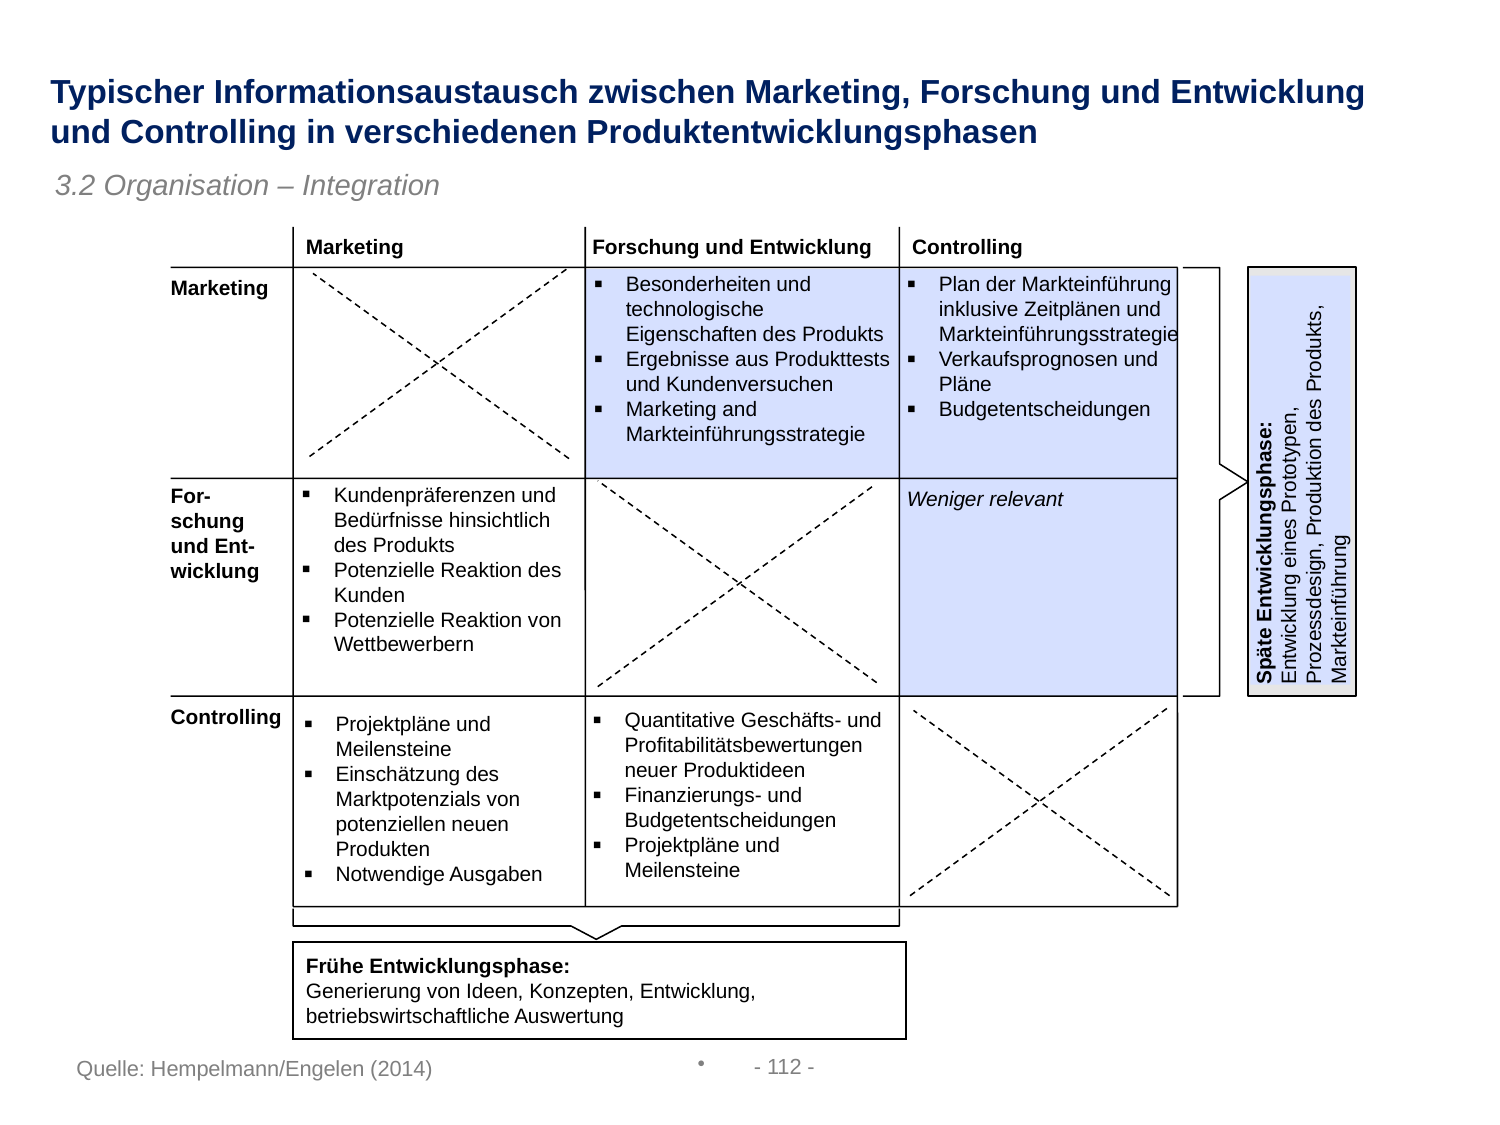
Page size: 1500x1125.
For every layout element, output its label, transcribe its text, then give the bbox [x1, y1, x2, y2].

text_box Späte Entwicklungsphase: Entwicklung eines Prototypen, Prozessdesign, Produktion des Produkts, Markteinführung [1250, 275, 1351, 685]
text_box [586, 268, 899, 478]
text_box Quantitative Geschäfts- und Profitabilitätsbewertungen neuer Produktideen Finanzierungs- und Budgetentscheidungen Projektpläne und Meilensteine [592, 706, 887, 885]
text_box [1182, 267, 1249, 697]
text_box [900, 268, 1177, 476]
text_box Forschung und Entwicklung [592, 233, 901, 260]
text_box 3.2 Organisation – Integration [40, 159, 457, 209]
text_box Marketing [305, 233, 569, 260]
text_box Frühe Entwicklungsphase: Generierung von Ideen, Konzepten, Entwicklung, betriebswirtschaftliche Auswertung [305, 952, 871, 1028]
text_box [588, 697, 899, 906]
text_box [294, 697, 585, 906]
text_box [294, 479, 585, 696]
text_box Besonderheiten und technologische Eigenschaften des Produkts Ergebnisse aus Produkttests und Kundenversuchen Marketing and Markteinführungsstrategie [593, 270, 899, 446]
text_box [293, 908, 900, 940]
text_box Typischer Informationsaustausch zwischen Marketing, Forschung und Entwicklung und Controlling in verschiedenen Produktentwicklungsphasen [35, 63, 1433, 158]
slide_number - 112 - [599, 1045, 913, 1093]
text_box Controlling [912, 233, 1176, 260]
text_box Controlling [170, 703, 321, 729]
text_box [293, 942, 906, 1040]
text_box [1246, 265, 1358, 698]
text_box [240, 236, 272, 275]
text_box Plan der Markteinführung inklusive Zeitplänen und Markteinführungsstrategie Verkaufsprognosen und Pläne Budgetentscheidungen [906, 270, 1177, 421]
text_box For-schung und Ent-wicklung [170, 483, 278, 584]
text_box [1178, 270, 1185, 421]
text_box Kundenpräferenzen und Bedürfnisse hinsichtlich des Produkts Potenzielle Reaktion des Kunden Potenzielle Reaktion von Wettbewerbern [301, 481, 569, 657]
text_box Weniger relevant [906, 485, 1170, 511]
text_box Projektpläne und Meilensteine Einschätzung des Marktpotenzials von potenziellen neuen Produkten Notwendige Ausgaben [303, 711, 571, 887]
text_box Marketing [170, 275, 321, 301]
text_box [900, 479, 1177, 696]
text_box Quelle: Hempelmann/Engelen (2014) [61, 1046, 449, 1088]
